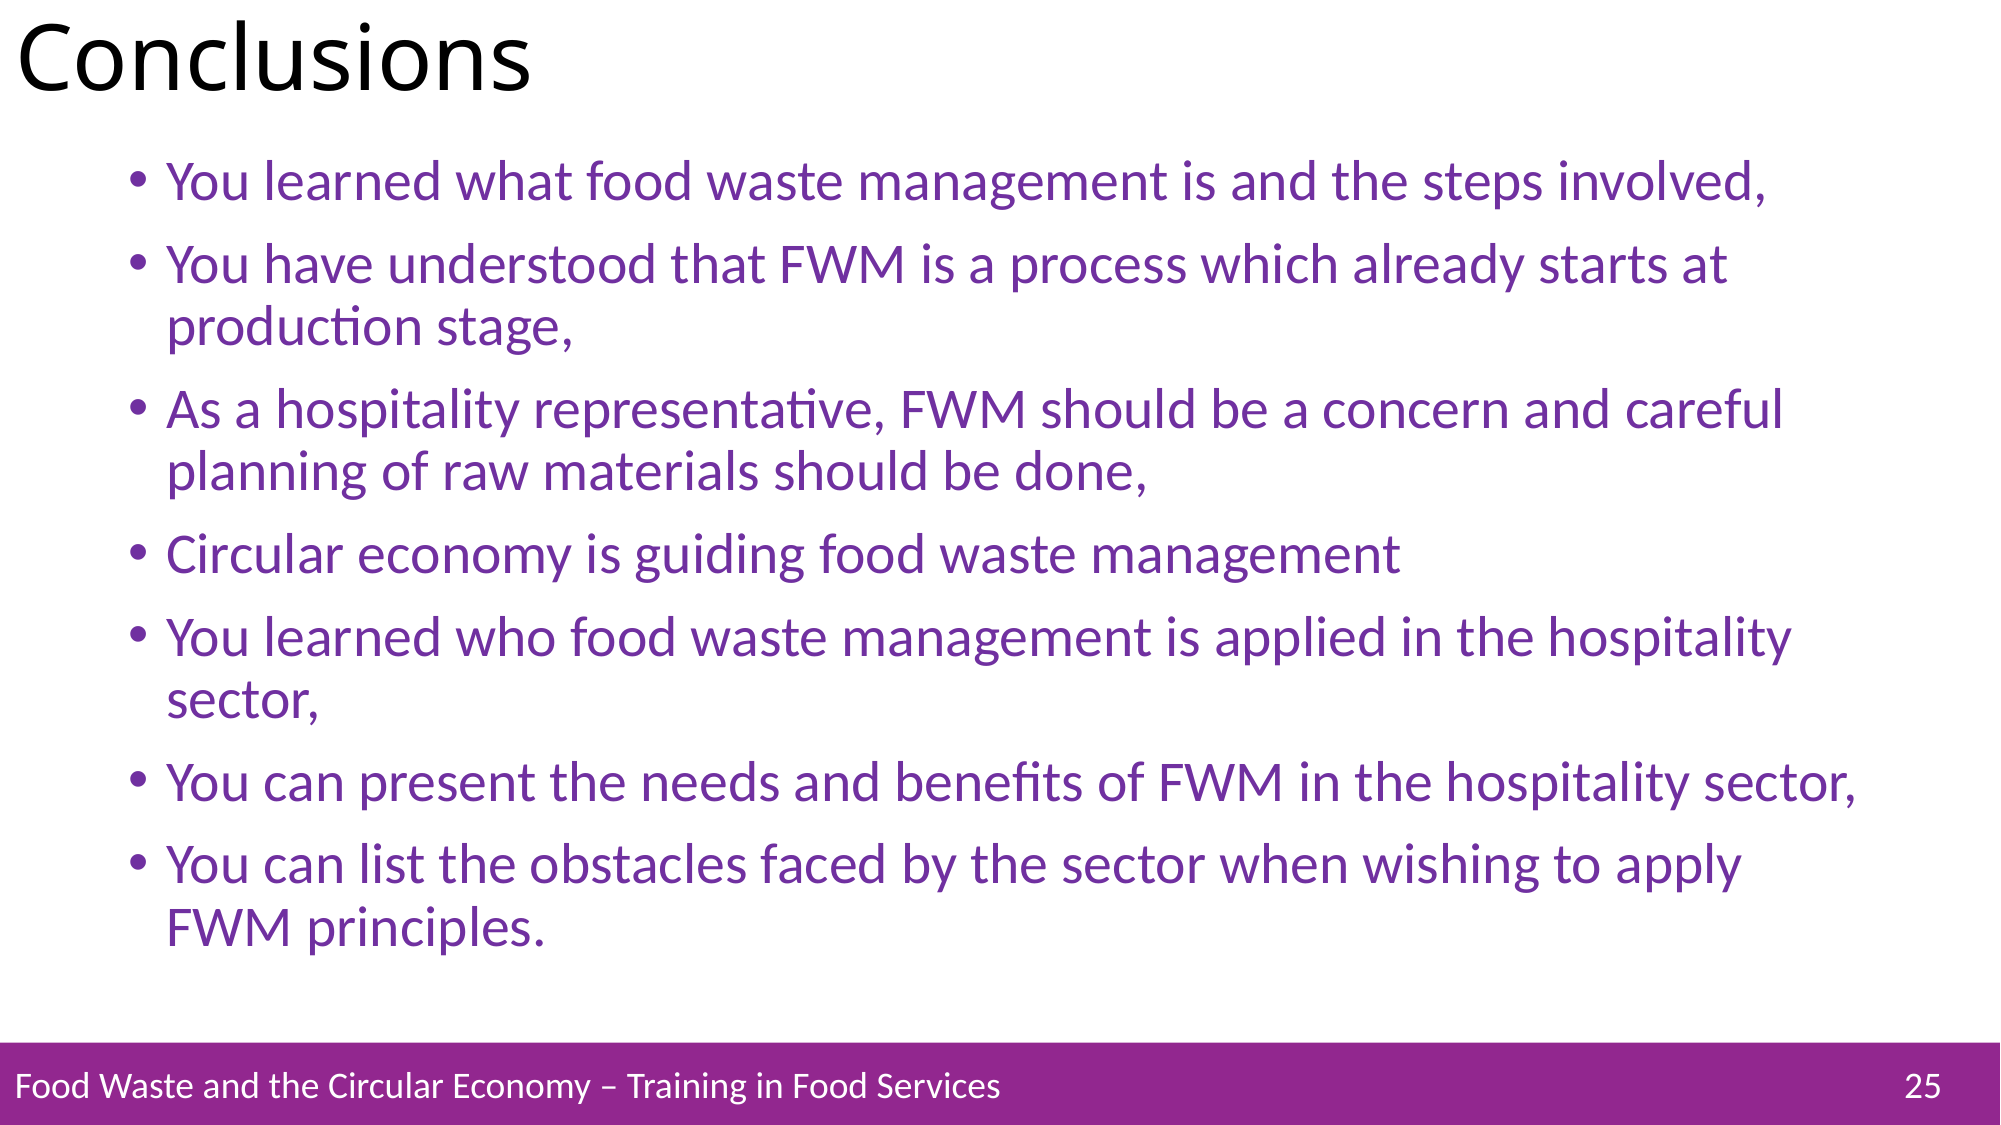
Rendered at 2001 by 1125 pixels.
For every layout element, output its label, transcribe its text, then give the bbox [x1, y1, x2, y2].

list You learned what food waste management is and the steps involved, You have understood that FWM is a process which already starts at production stage, As a hospitality representative, FWM should be a concern and careful planning of raw materials should be done, Circular economy is guiding food waste management You learned who food waste management is applied in the hospitality sector, You can present the needs and benefits of FWM in the hospitality sector, You can list the obstacles faced by the sector when wishing to apply FWM principles. [114, 143, 1880, 994]
title Conclusions [0, 0, 1725, 123]
